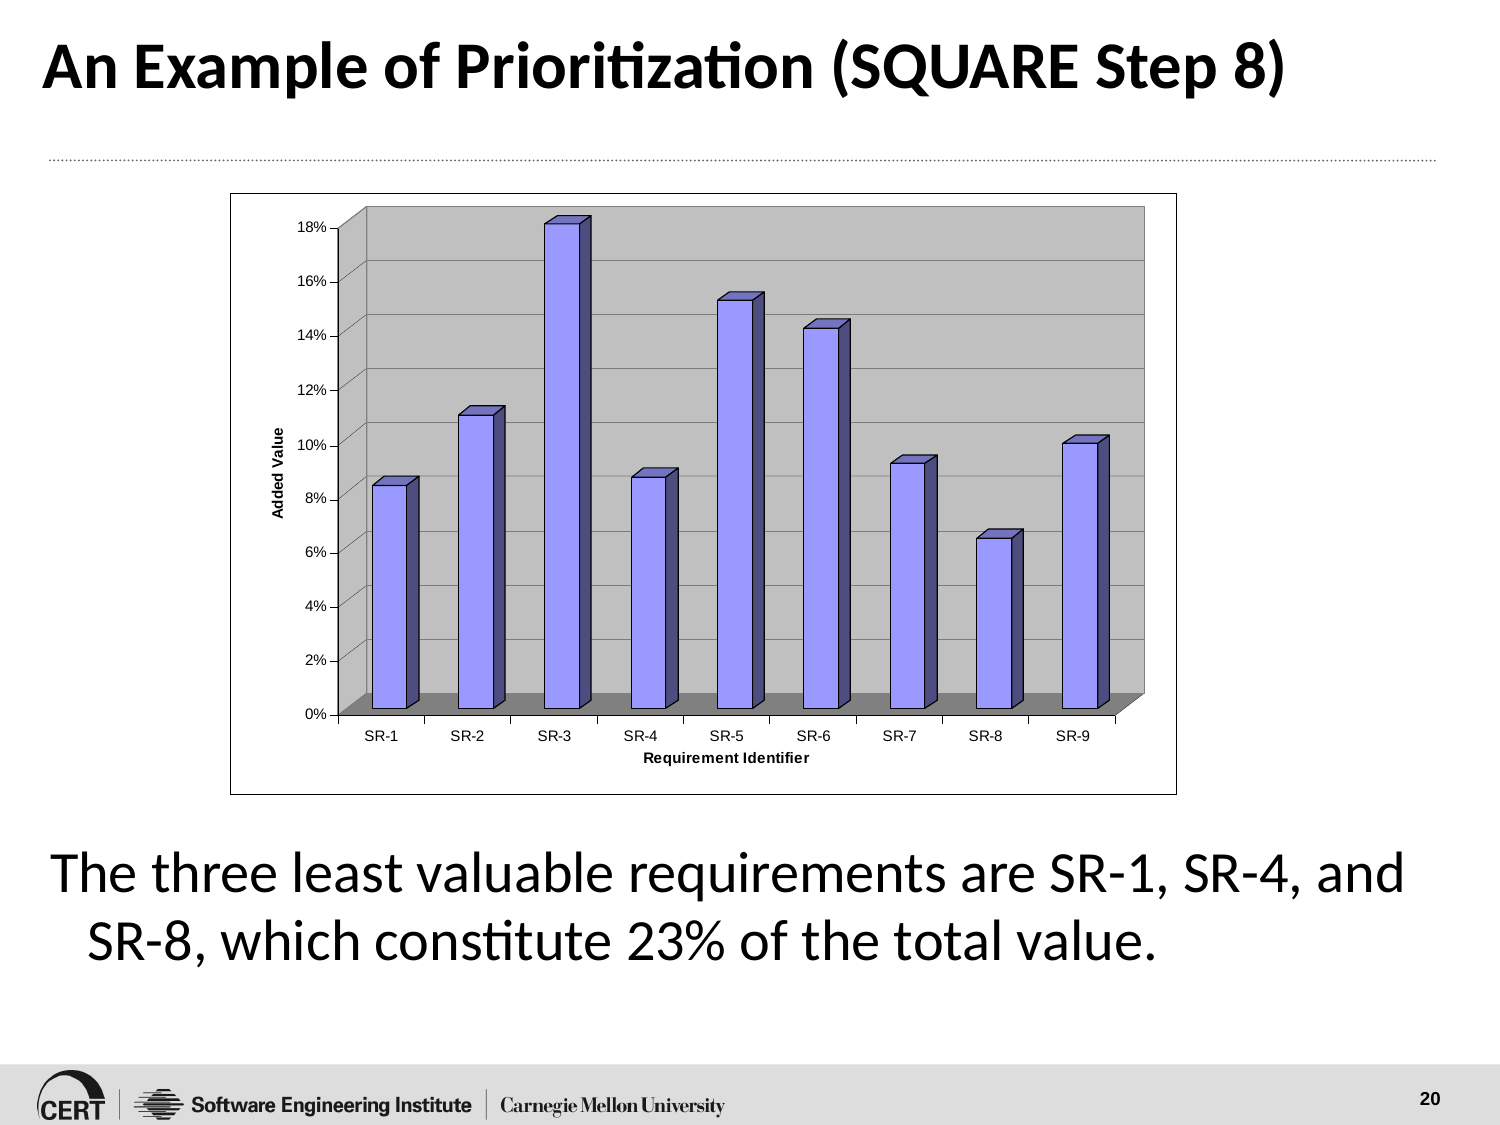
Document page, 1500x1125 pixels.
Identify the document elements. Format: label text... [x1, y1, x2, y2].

picture [37, 1069, 49, 1122]
list The three least valuable requirements are SR-1, SR-4, and SR-8, which constitute 23% of the total value. [49, 837, 1438, 1125]
picture [224, 187, 1184, 801]
title An Example of Prioritization (SQUARE Step 8) [42, 37, 1434, 155]
